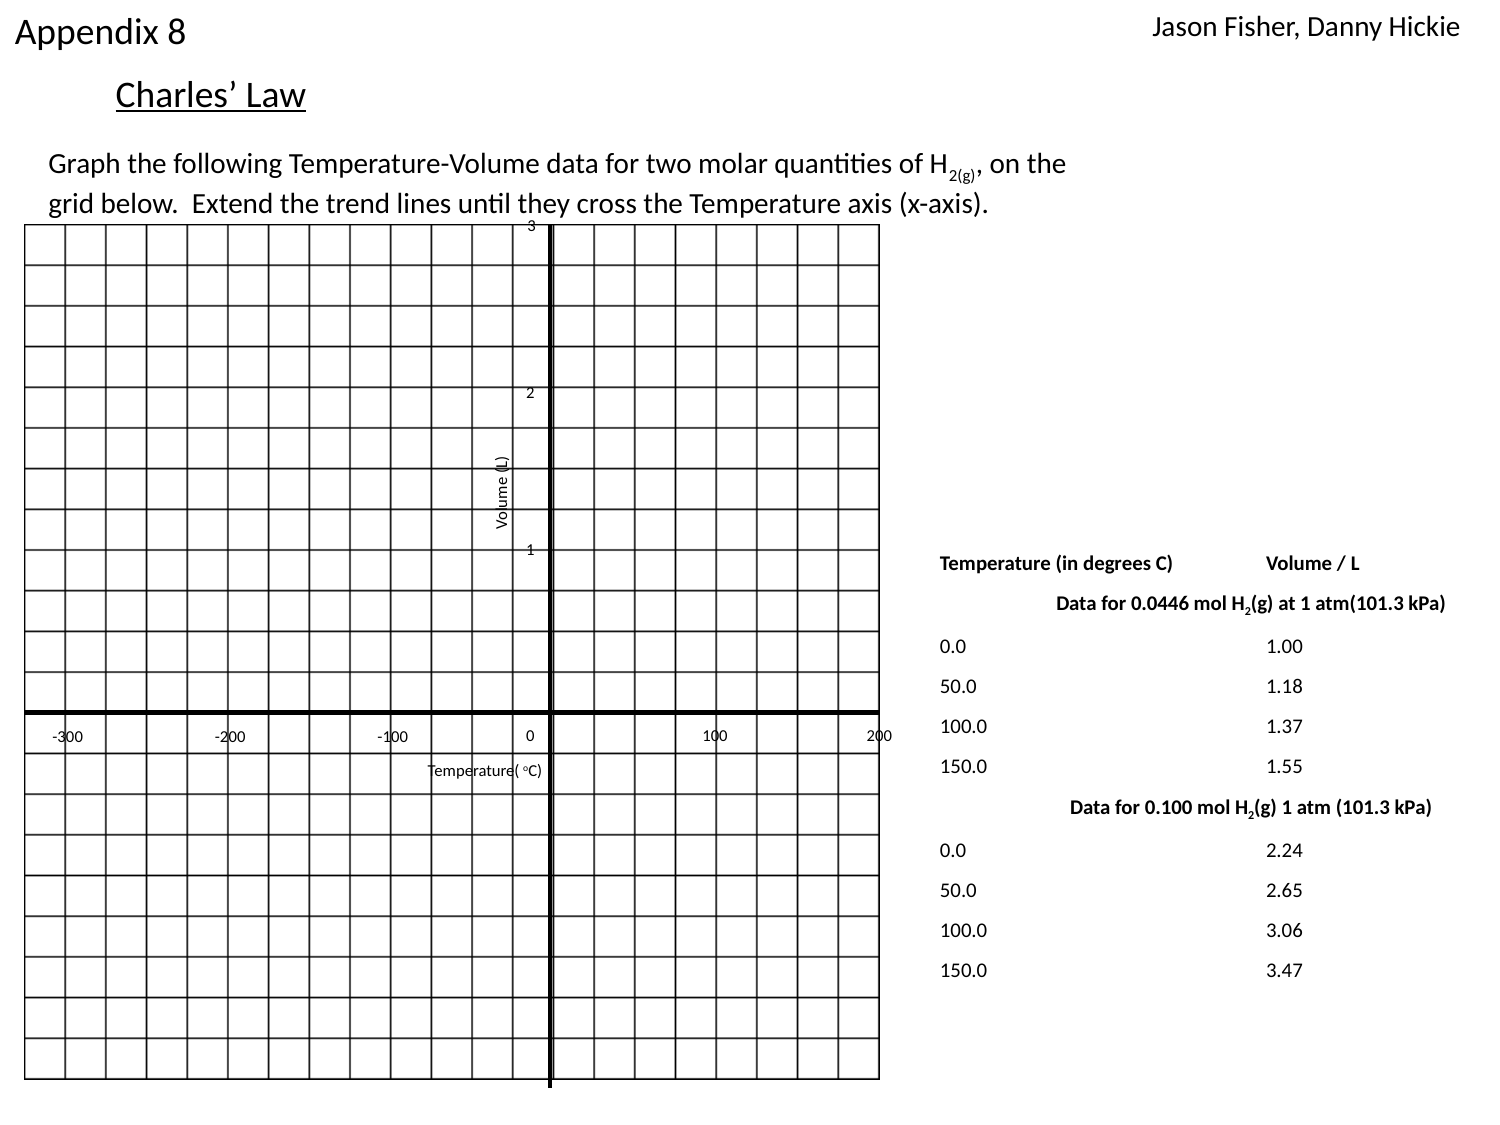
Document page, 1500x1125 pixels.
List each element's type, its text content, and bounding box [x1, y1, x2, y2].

table_header Volume / L [1251, 545, 1500, 585]
table_cell 3.06 [1251, 912, 1500, 952]
text_box Appendix 8 [0, 0, 475, 60]
text_box Charles’ Law [100, 62, 322, 123]
table_cell 1.37 [1251, 709, 1500, 749]
table_cell 1.55 [1251, 749, 1500, 789]
table_cell 0.0 [925, 832, 1251, 872]
table_cell 150.0 [925, 952, 1251, 992]
picture [551, 713, 880, 1080]
table_cell 3.47 [1251, 952, 1500, 992]
picture [24, 224, 549, 712]
table_cell 1.00 [1251, 629, 1500, 669]
picture [24, 713, 549, 1080]
table_cell 0.0 [925, 629, 1251, 669]
picture [551, 224, 880, 712]
table_cell 100.0 [925, 709, 1251, 749]
table_cell 2.24 [1251, 832, 1500, 872]
text_box Graph the following Temperature-Volume data for two molar quantities of H2(g), on the grid below. Extend the trend lines until they cross the Temperature axis (x-axis). [33, 137, 1082, 227]
text_box Jason Fisher, Danny Hickie [1137, 0, 1500, 50]
table_cell 2.65 [1251, 872, 1500, 912]
table_cell Data for 0.100 mol H2(g) 1 atm (101.3 kPa) [925, 789, 1500, 832]
table_header Temperature (in degrees C) [925, 545, 1251, 585]
table_cell 50.0 [925, 669, 1251, 709]
table_cell Data for 0.0446 mol H2(g) at 1 atm(101.3 kPa) [925, 585, 1500, 629]
text_box 200 [884, 717, 908, 753]
table_cell 1.18 [1251, 669, 1500, 709]
table_cell 50.0 [925, 872, 1251, 912]
table_cell 100.0 [925, 912, 1251, 952]
table_cell 150.0 [925, 749, 1251, 789]
